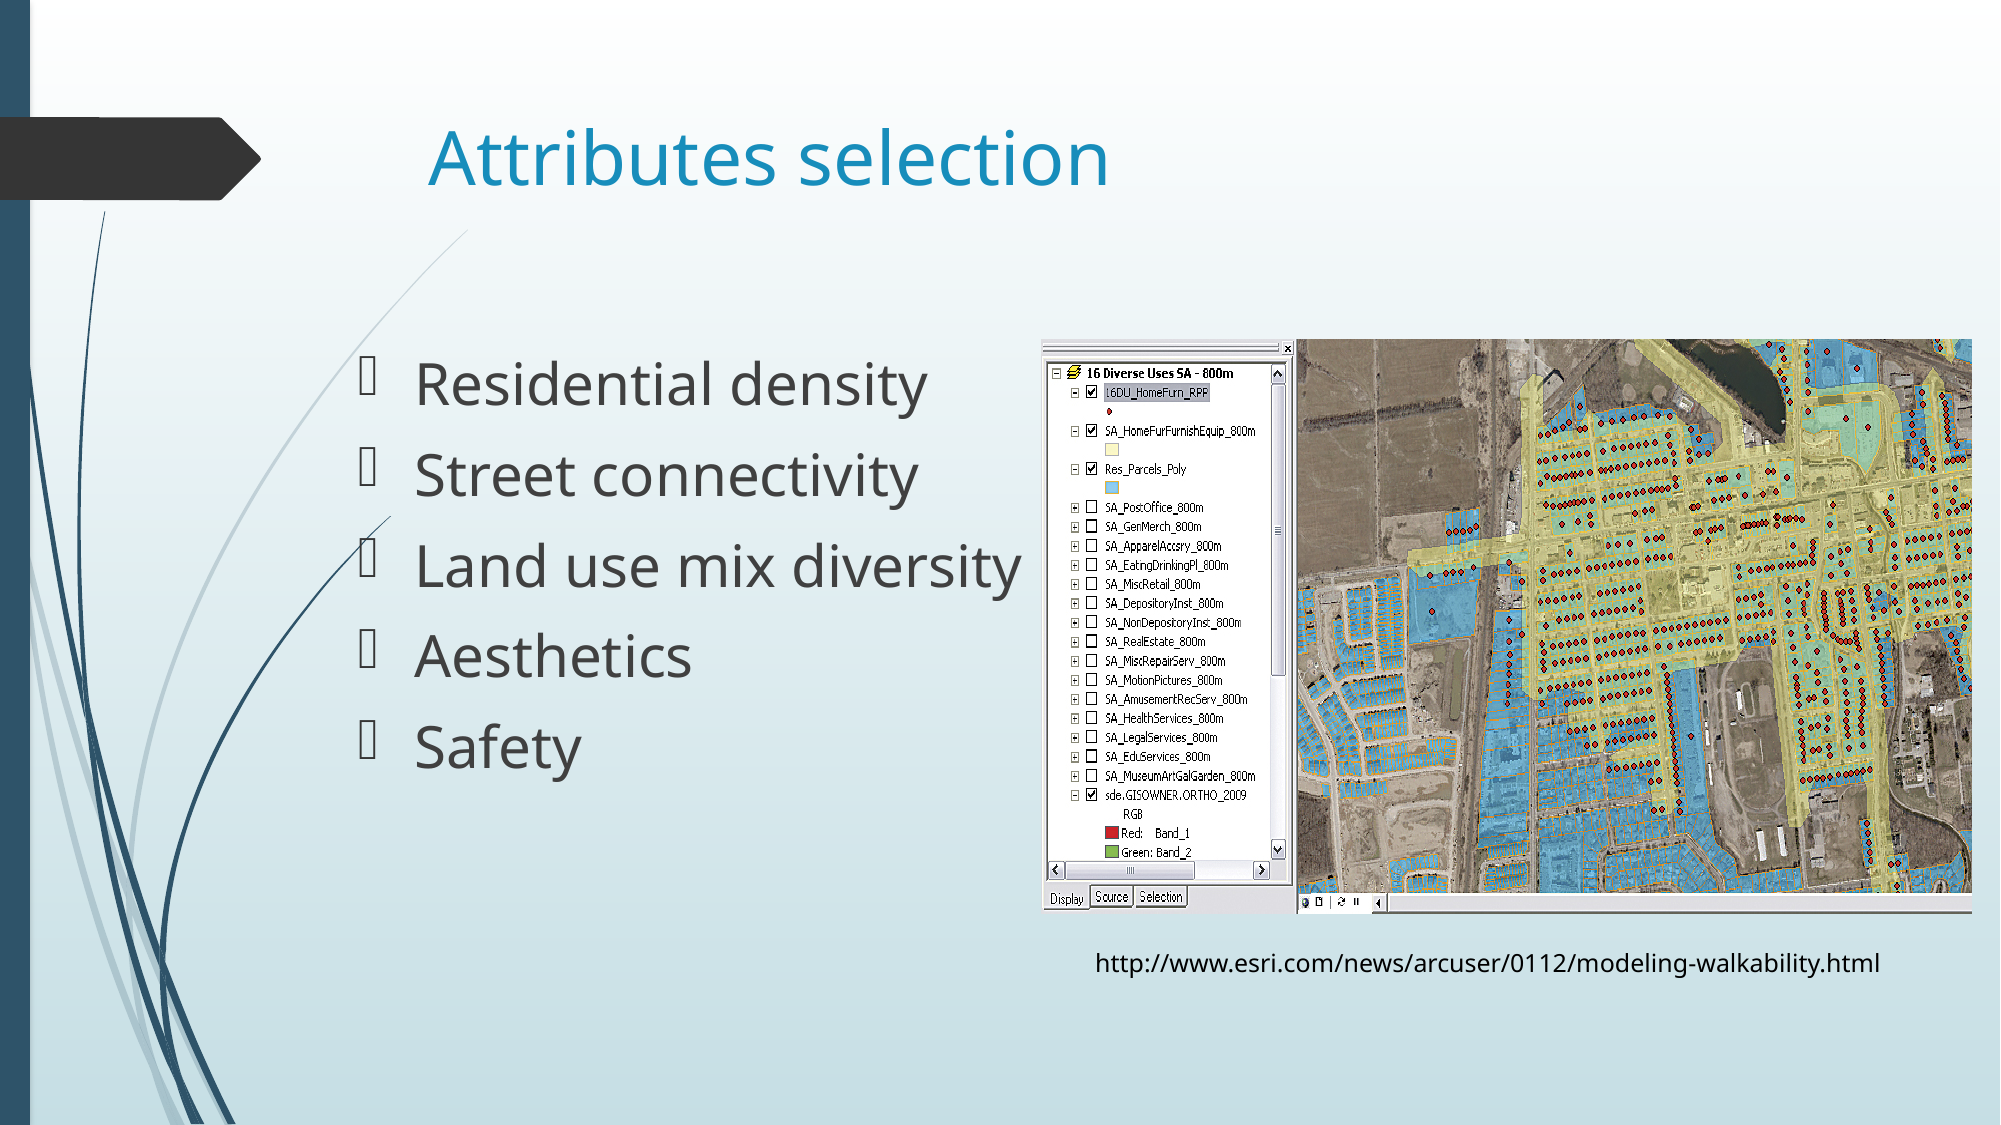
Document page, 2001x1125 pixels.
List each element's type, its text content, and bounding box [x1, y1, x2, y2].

picture [1041, 339, 1973, 914]
title Attributes selection [413, 102, 1876, 313]
text_box http://www.esri.com/news/arcuser/0112/modeling-walkability.html [1080, 940, 1972, 986]
text_box Residential density Street connectivity Land use mix diversity Aesthetics Safety [343, 339, 1041, 788]
